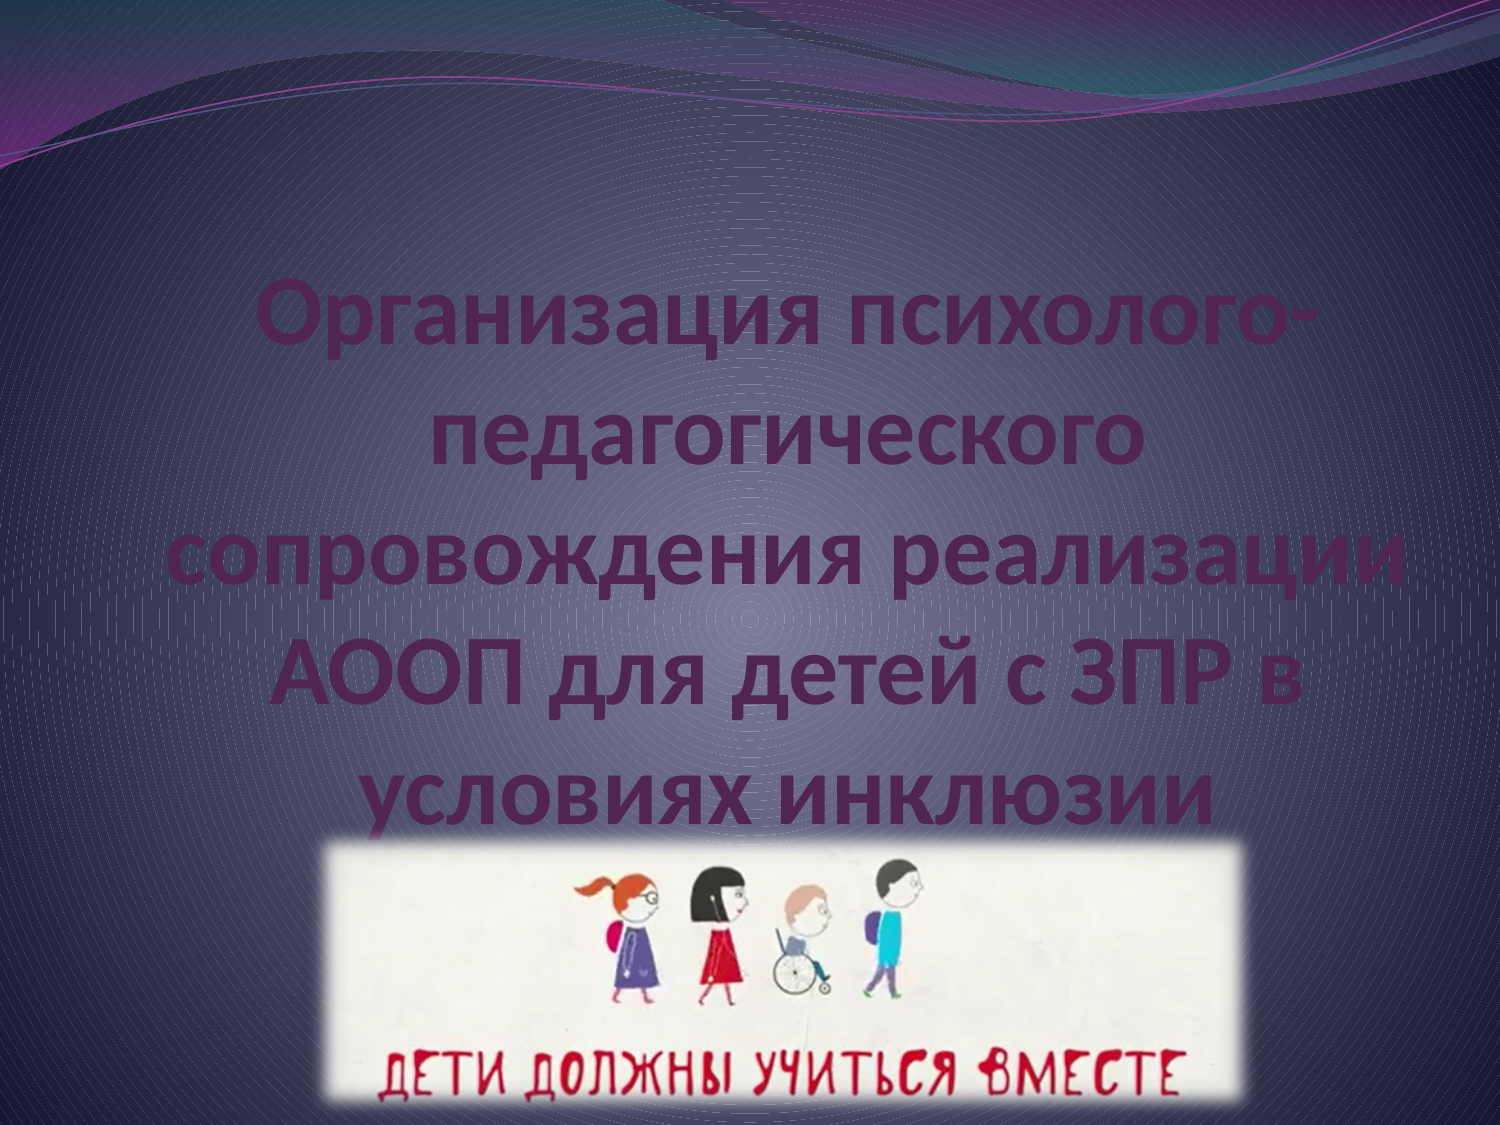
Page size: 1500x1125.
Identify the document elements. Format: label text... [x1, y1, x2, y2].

title Организация психолого-педагогического сопровождения реализации АООП для детей с ЗПР в условиях инклюзии [0, 0, 1500, 965]
picture [300, 818, 1266, 1125]
